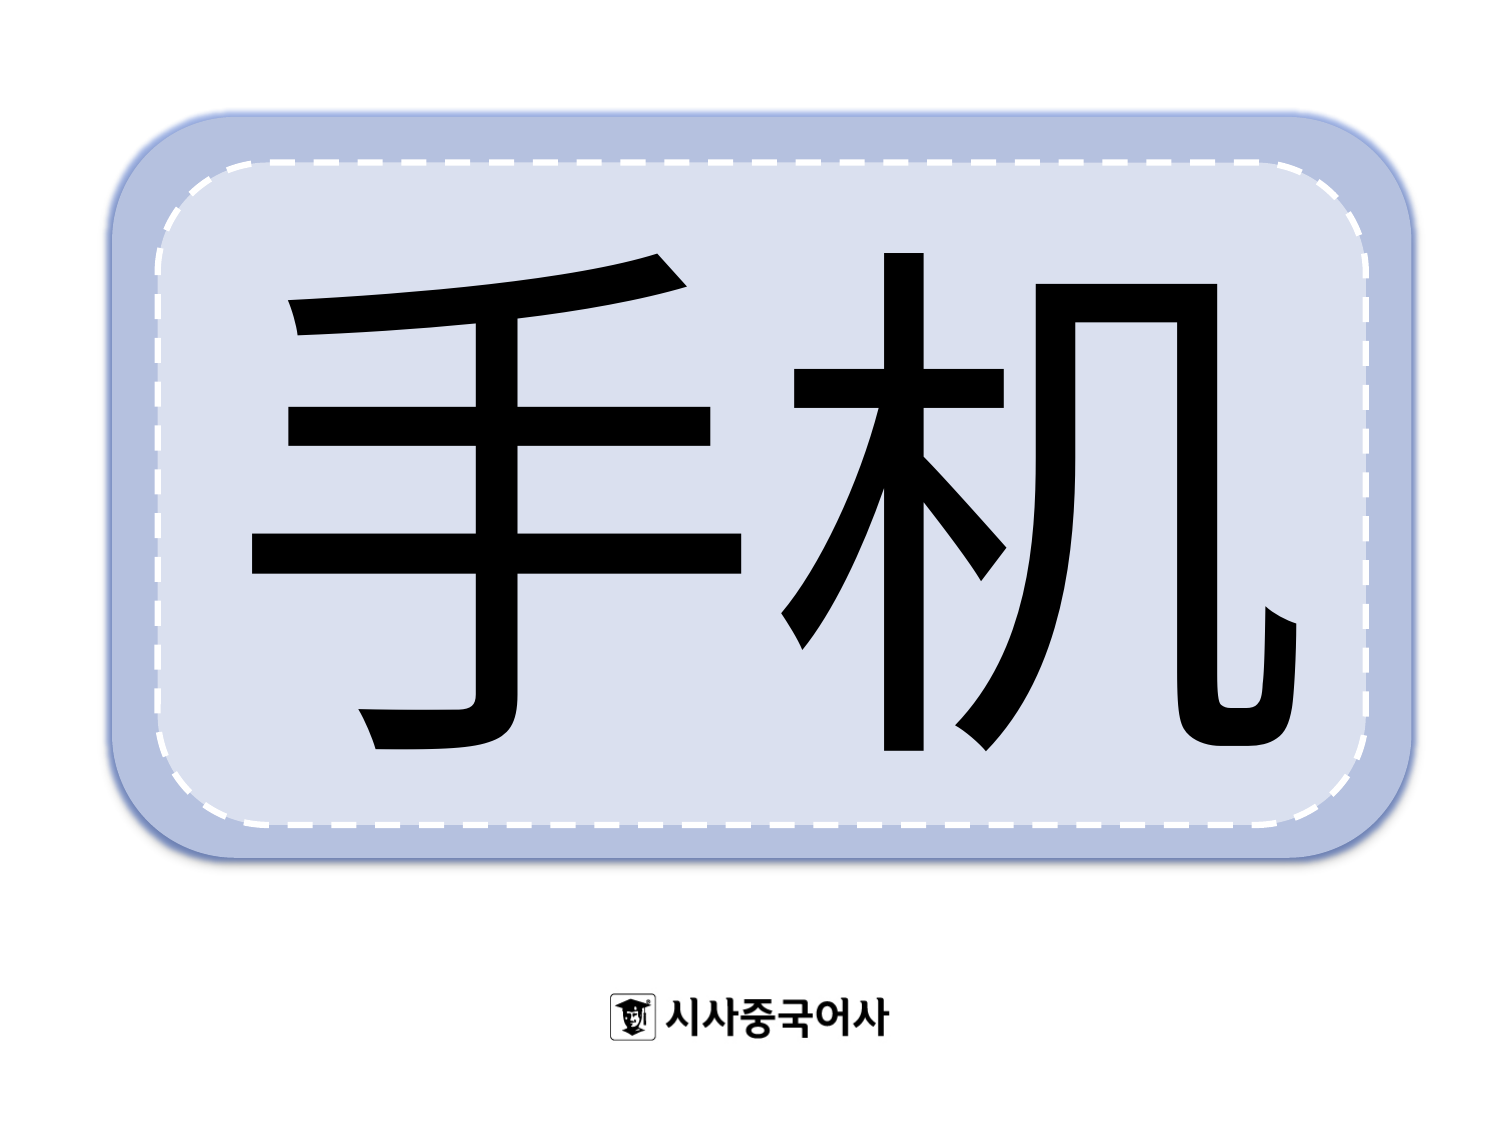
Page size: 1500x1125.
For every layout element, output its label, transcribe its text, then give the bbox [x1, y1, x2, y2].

text_box 手机 [162, 160, 1371, 824]
picture [602, 987, 898, 1047]
